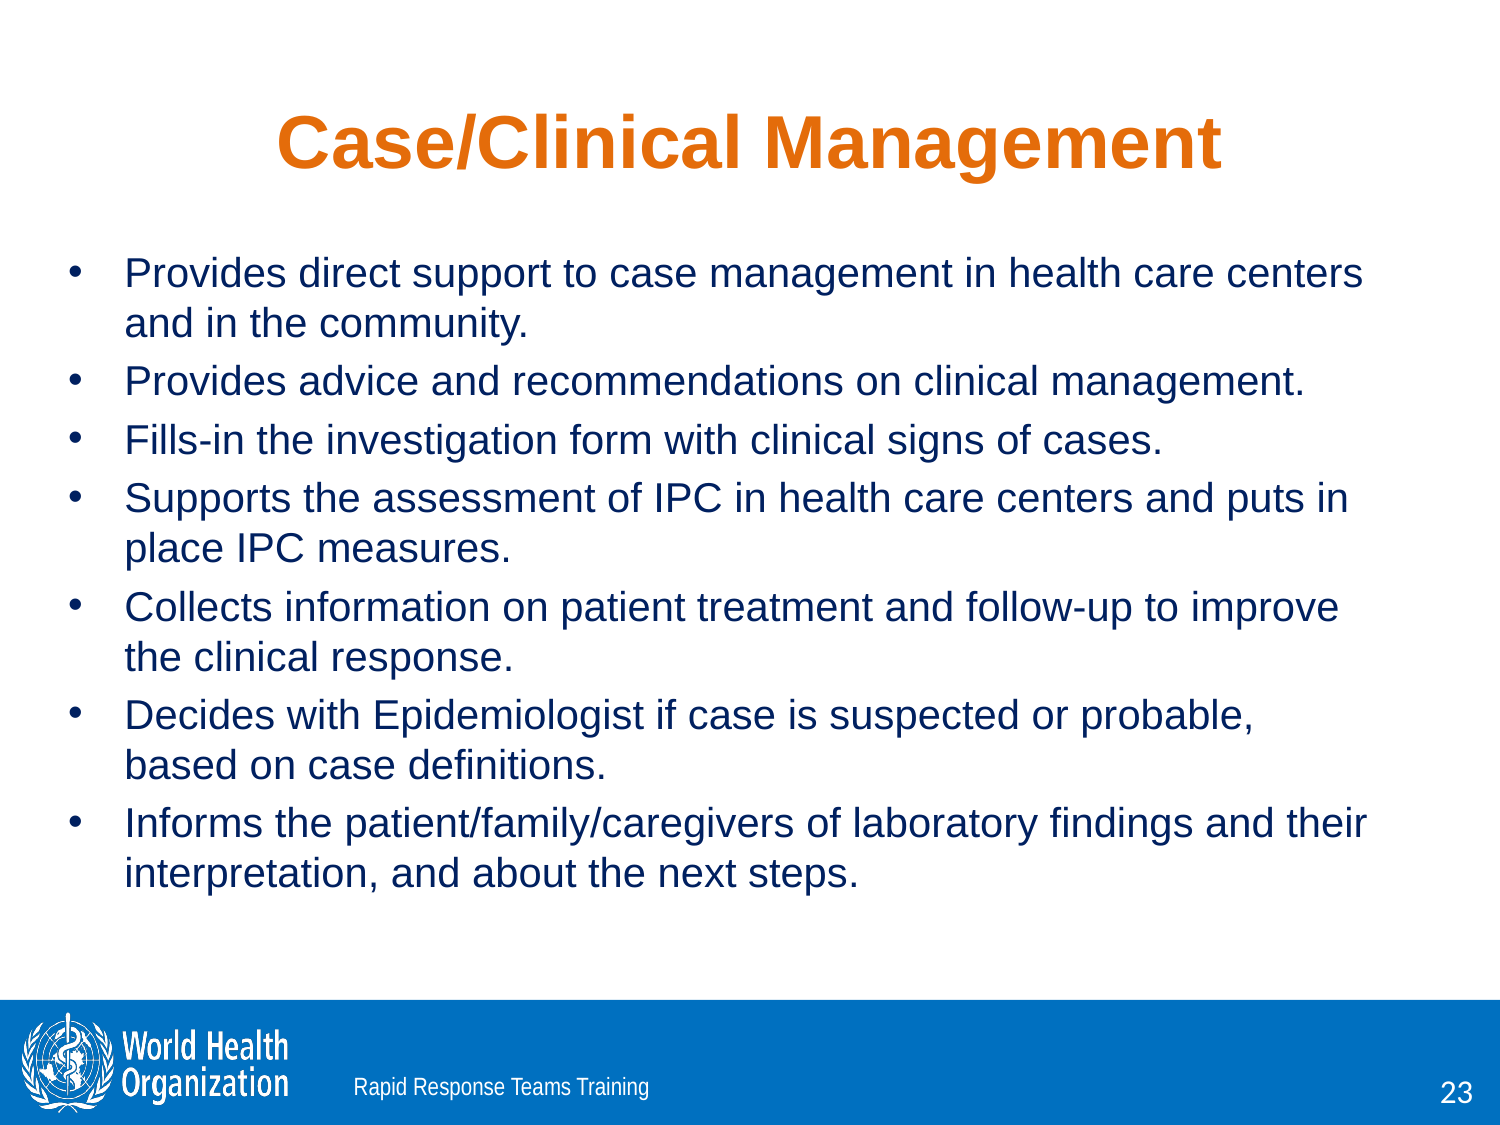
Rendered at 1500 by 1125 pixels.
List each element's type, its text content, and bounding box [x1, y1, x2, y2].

picture [21, 1012, 288, 1113]
list Provides direct support to case management in health care centers and in the community. Provides advice and recommendations on clinical management. Fills-in the investigation form with clinical signs of cases. Supports the assessment of IPC in health care centers and puts in place IPC measures. Collects information on patient treatment and follow-up to improve the clinical response. Decides with Epidemiologist if case is suspected or probable, based on case definitions. Informs the patient/family/caregivers of laboratory findings and their interpretation, and about the next steps. [53, 238, 1388, 1000]
title Case/Clinical Management [75, 45, 1425, 233]
